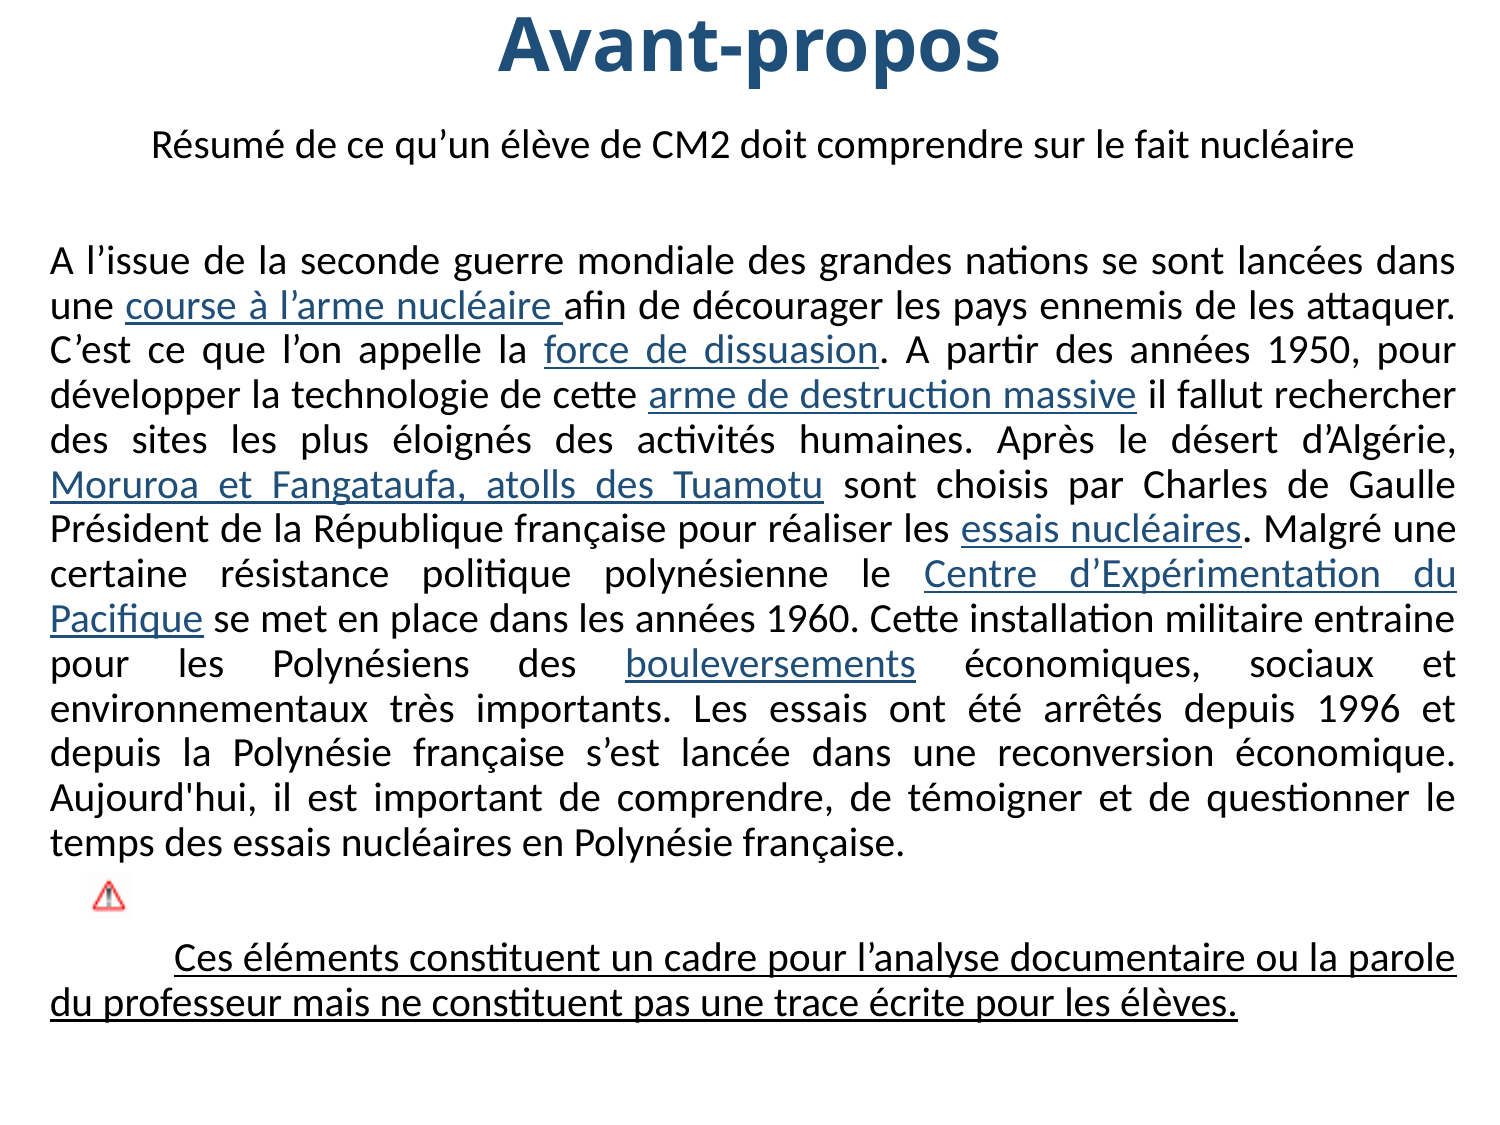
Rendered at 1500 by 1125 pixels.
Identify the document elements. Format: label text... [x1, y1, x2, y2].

picture [87, 873, 132, 919]
title Avant-propos [75, 3, 1425, 91]
list Résumé de ce qu’un élève de CM2 doit comprendre sur le fait nucléaire A l’issue de la seconde guerre mondiale des grandes nations se sont lancées dans une course à l’arme nucléaire afin de décourager les pays ennemis de les attaquer. C’est ce que l’on appelle la force de dissuasion. A partir des années 1950, pour développer la technologie de cette arme de destruction massive il fallut rechercher des sites les plus éloignés des activités humaines. Après le désert d’Algérie, Moruroa et Fangataufa, atolls des Tuamotu sont choisis par Charles de Gaulle Président de la République française pour réaliser les essais nucléaires. Malgré une certaine résistance politique polynésienne le Centre d’Expérimentation du Pacifique se met en place dans les années 1960. Cette installation militaire entraine pour les Polynésiens des bouleversements économiques, sociaux et environnementaux très importants. Les essais ont été arrêtés depuis 1996 et depuis la Polynésie française s’est lancée dans une reconversion économique. Aujourd'hui, il est important de comprendre, de témoigner et de questionner le temps des essais nucléaires en Polynésie française. Ces éléments constituent un cadre pour l’analyse documentaire ou la parole du professeur mais ne constituent pas une trace écrite pour les élèves. [34, 115, 1473, 1047]
